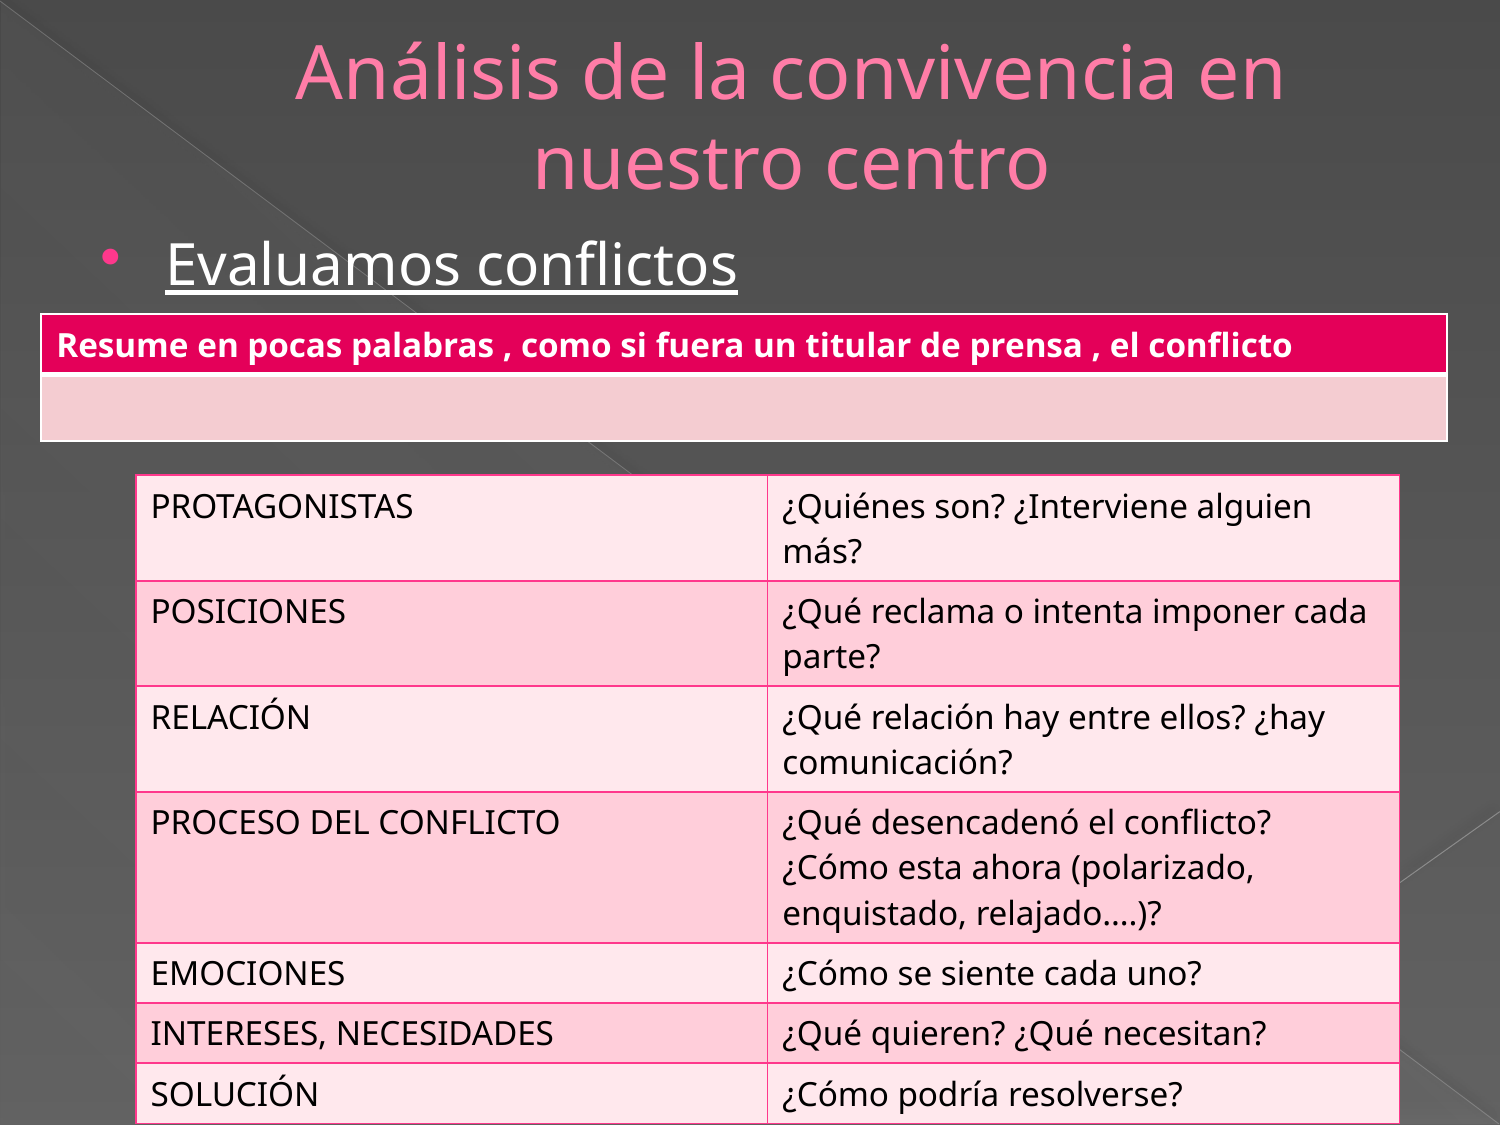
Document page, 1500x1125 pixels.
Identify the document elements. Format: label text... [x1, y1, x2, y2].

table_cell EMOCIONES [137, 944, 767, 1002]
table_header ¿Quiénes son? ¿Interviene alguien más? [768, 476, 1399, 580]
table_cell SOLUCIÓN [137, 1064, 767, 1123]
title Análisis de la convivencia en nuestro centro [76, 0, 1427, 219]
table_cell POSICIONES [137, 582, 767, 685]
table_header PROTAGONISTAS [137, 476, 767, 580]
table_cell ¿Qué quieren? ¿Qué necesitan? [768, 1004, 1399, 1062]
table_cell ¿Qué reclama o intenta imponer cada parte? [768, 582, 1399, 685]
table_cell ¿Qué desencadenó el conflicto? ¿Cómo esta ahora (polarizado, enquistado, relajado….)? [768, 793, 1399, 942]
table_cell INTERESES, NECESIDADES [137, 1004, 767, 1062]
table_cell RELACIÓN [137, 687, 767, 791]
table_cell ¿Cómo se siente cada uno? [768, 944, 1399, 1002]
table_cell PROCESO DEL CONFLICTO [137, 793, 767, 942]
table_header Resume en pocas palabras , como si fuera un titular de prensa , el conflicto [42, 315, 1446, 372]
table_cell [42, 377, 1446, 440]
table_cell ¿Cómo podría resolverse? [768, 1064, 1399, 1123]
table_cell ¿Qué relación hay entre ellos? ¿hay comunicación? [768, 687, 1399, 791]
list Evaluamos conflictos [76, 219, 1428, 313]
